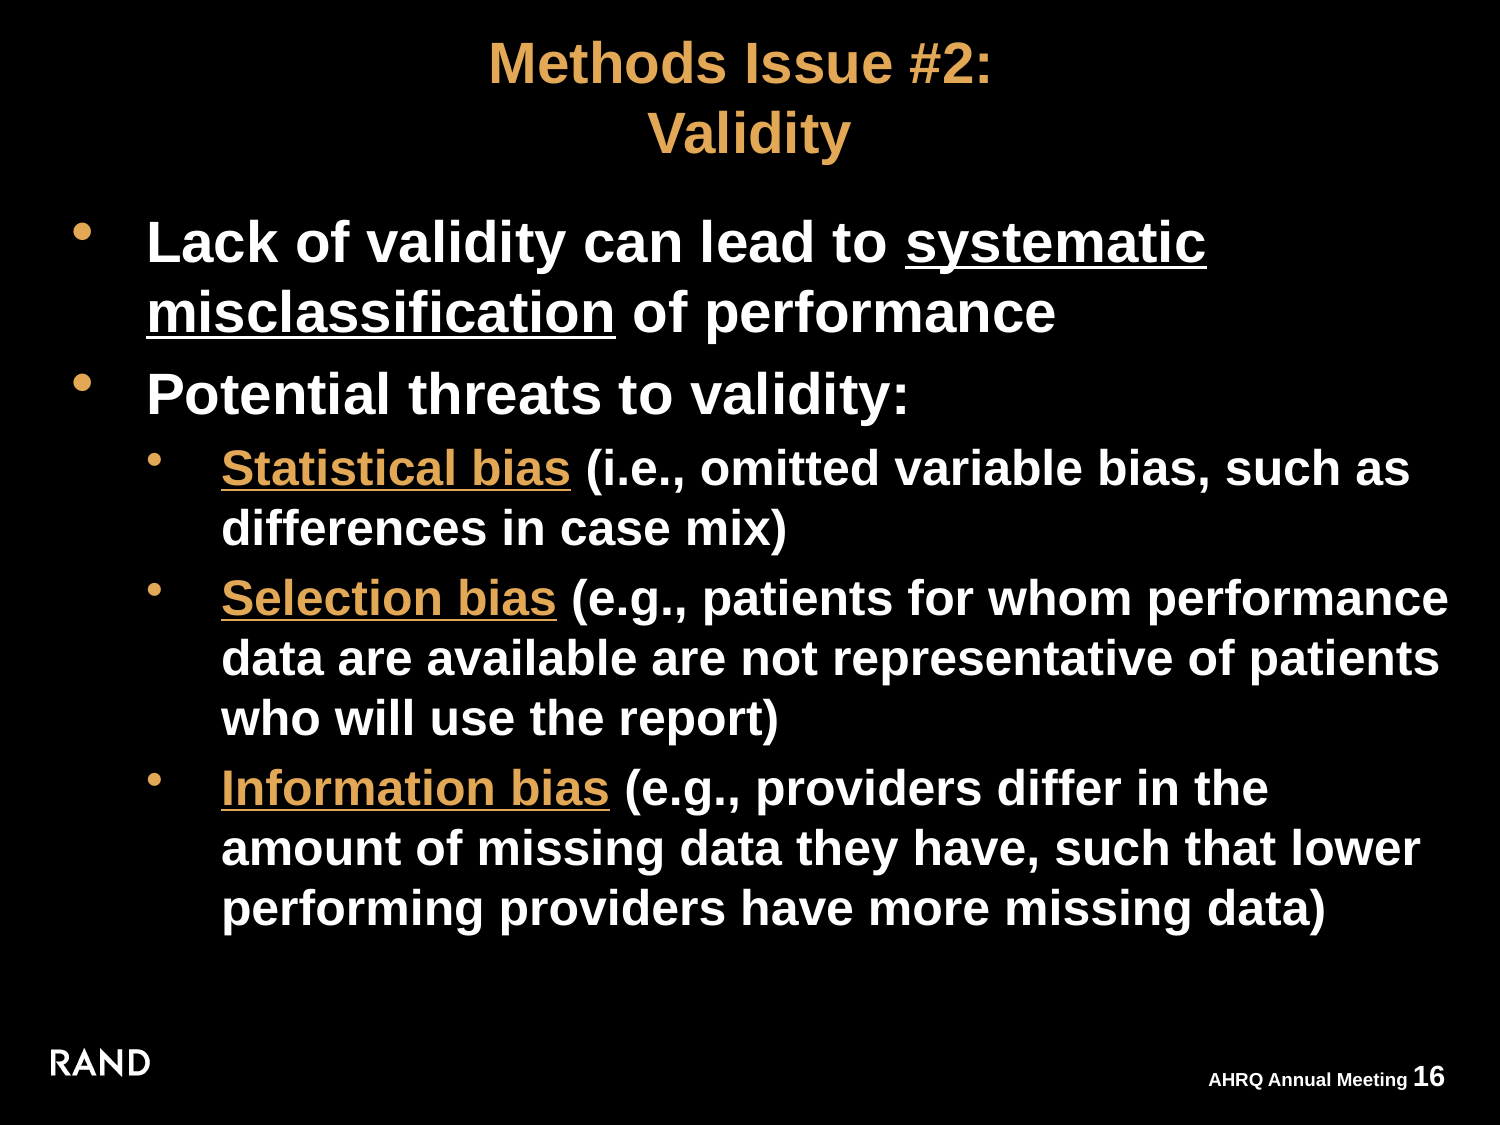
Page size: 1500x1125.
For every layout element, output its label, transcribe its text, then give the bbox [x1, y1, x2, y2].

picture [50, 1046, 151, 1077]
title Methods Issue #2: Validity [0, 24, 1500, 126]
list Lack of validity can lead to systematic misclassification of performance Potential threats to validity: Statistical bias (i.e., omitted variable bias, such as differences in case mix) Selection bias (e.g., patients for whom performance data are available are not representative of patients who will use the report) Information bias (e.g., providers differ in the amount of missing data they have, such that lower performing providers have more missing data) [70, 203, 1461, 1068]
